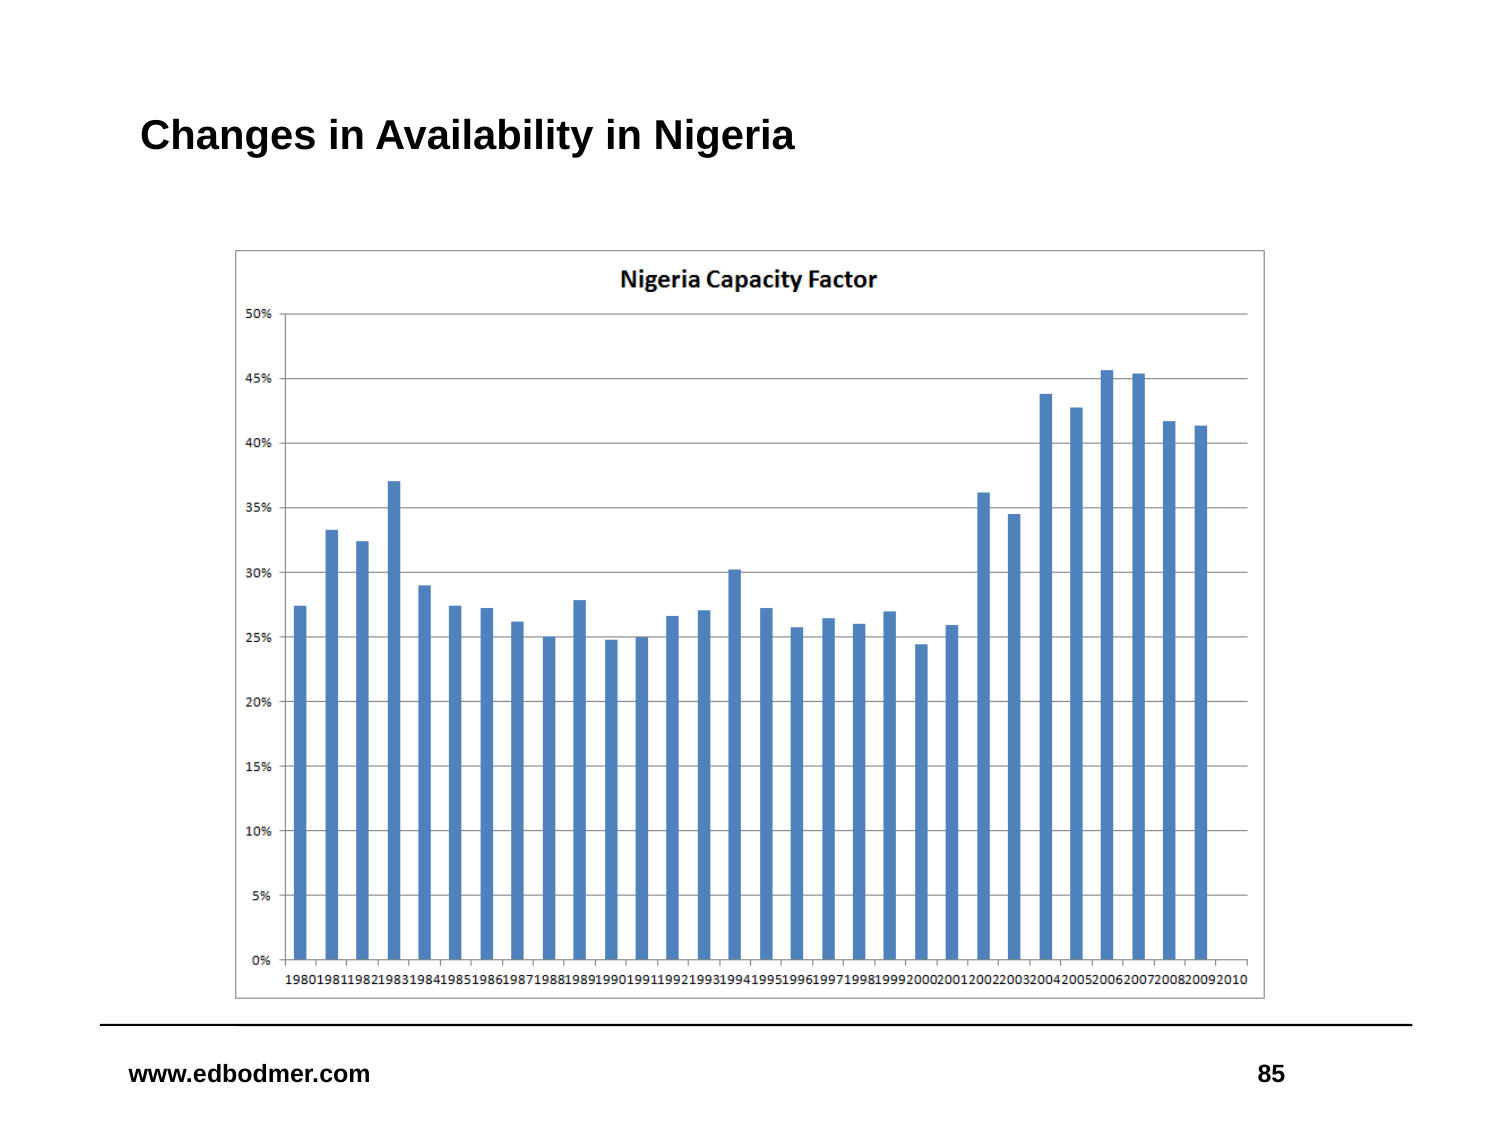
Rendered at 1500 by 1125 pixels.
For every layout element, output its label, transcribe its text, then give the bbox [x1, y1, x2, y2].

title Changes in Availability in Nigeria [125, 99, 1288, 225]
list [233, 249, 1267, 1001]
